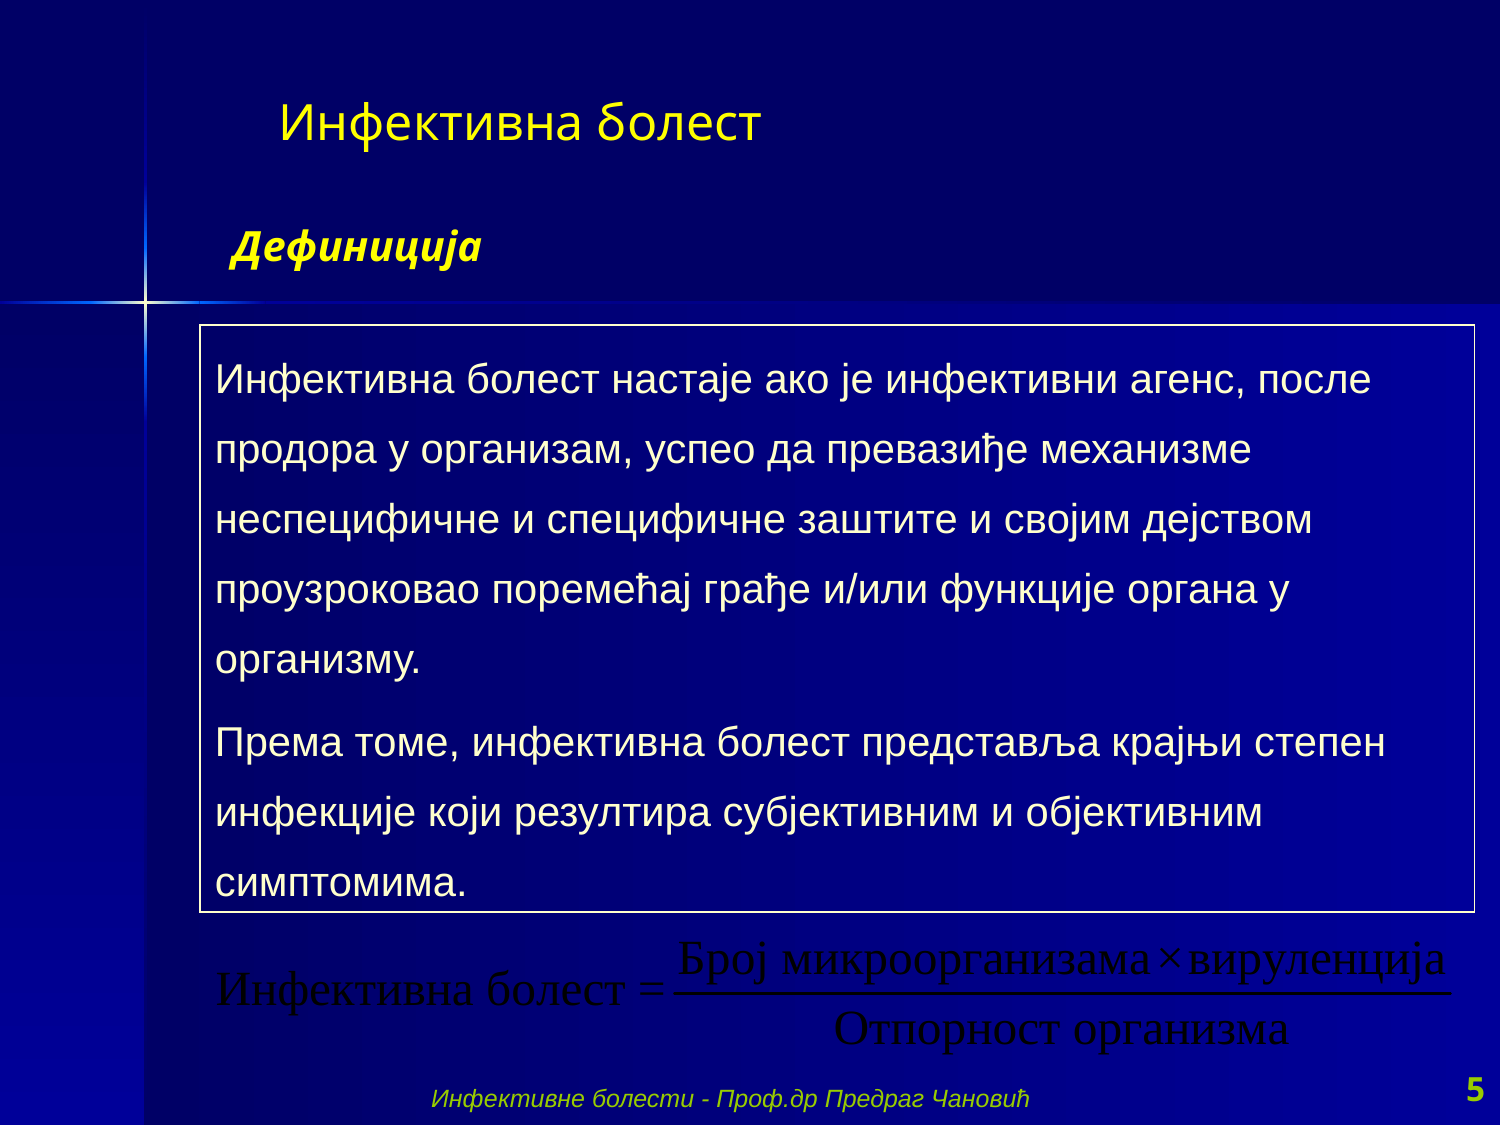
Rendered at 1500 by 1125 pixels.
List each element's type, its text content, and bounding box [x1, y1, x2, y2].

text_box Дефиниција [217, 212, 508, 278]
text_box Инфективна болест настаје ако је инфективни агенс, после продора у организам, успео да превазиђе механизме неспецифичне и специфичне заштите и својим дејством проузроковао поремећај грађе и/или функције органа у организму. Према томе, инфективна болест представља крајњи степен инфекције који резултира субјективним и објективним симптомима. [200, 324, 1475, 912]
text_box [207, 927, 1461, 1064]
slide_number 5 [1354, 1059, 1500, 1125]
footer Инфективне болести - Проф.др Предраг Чановић [412, 1074, 1051, 1125]
text_box Инфективна болест [263, 82, 791, 158]
